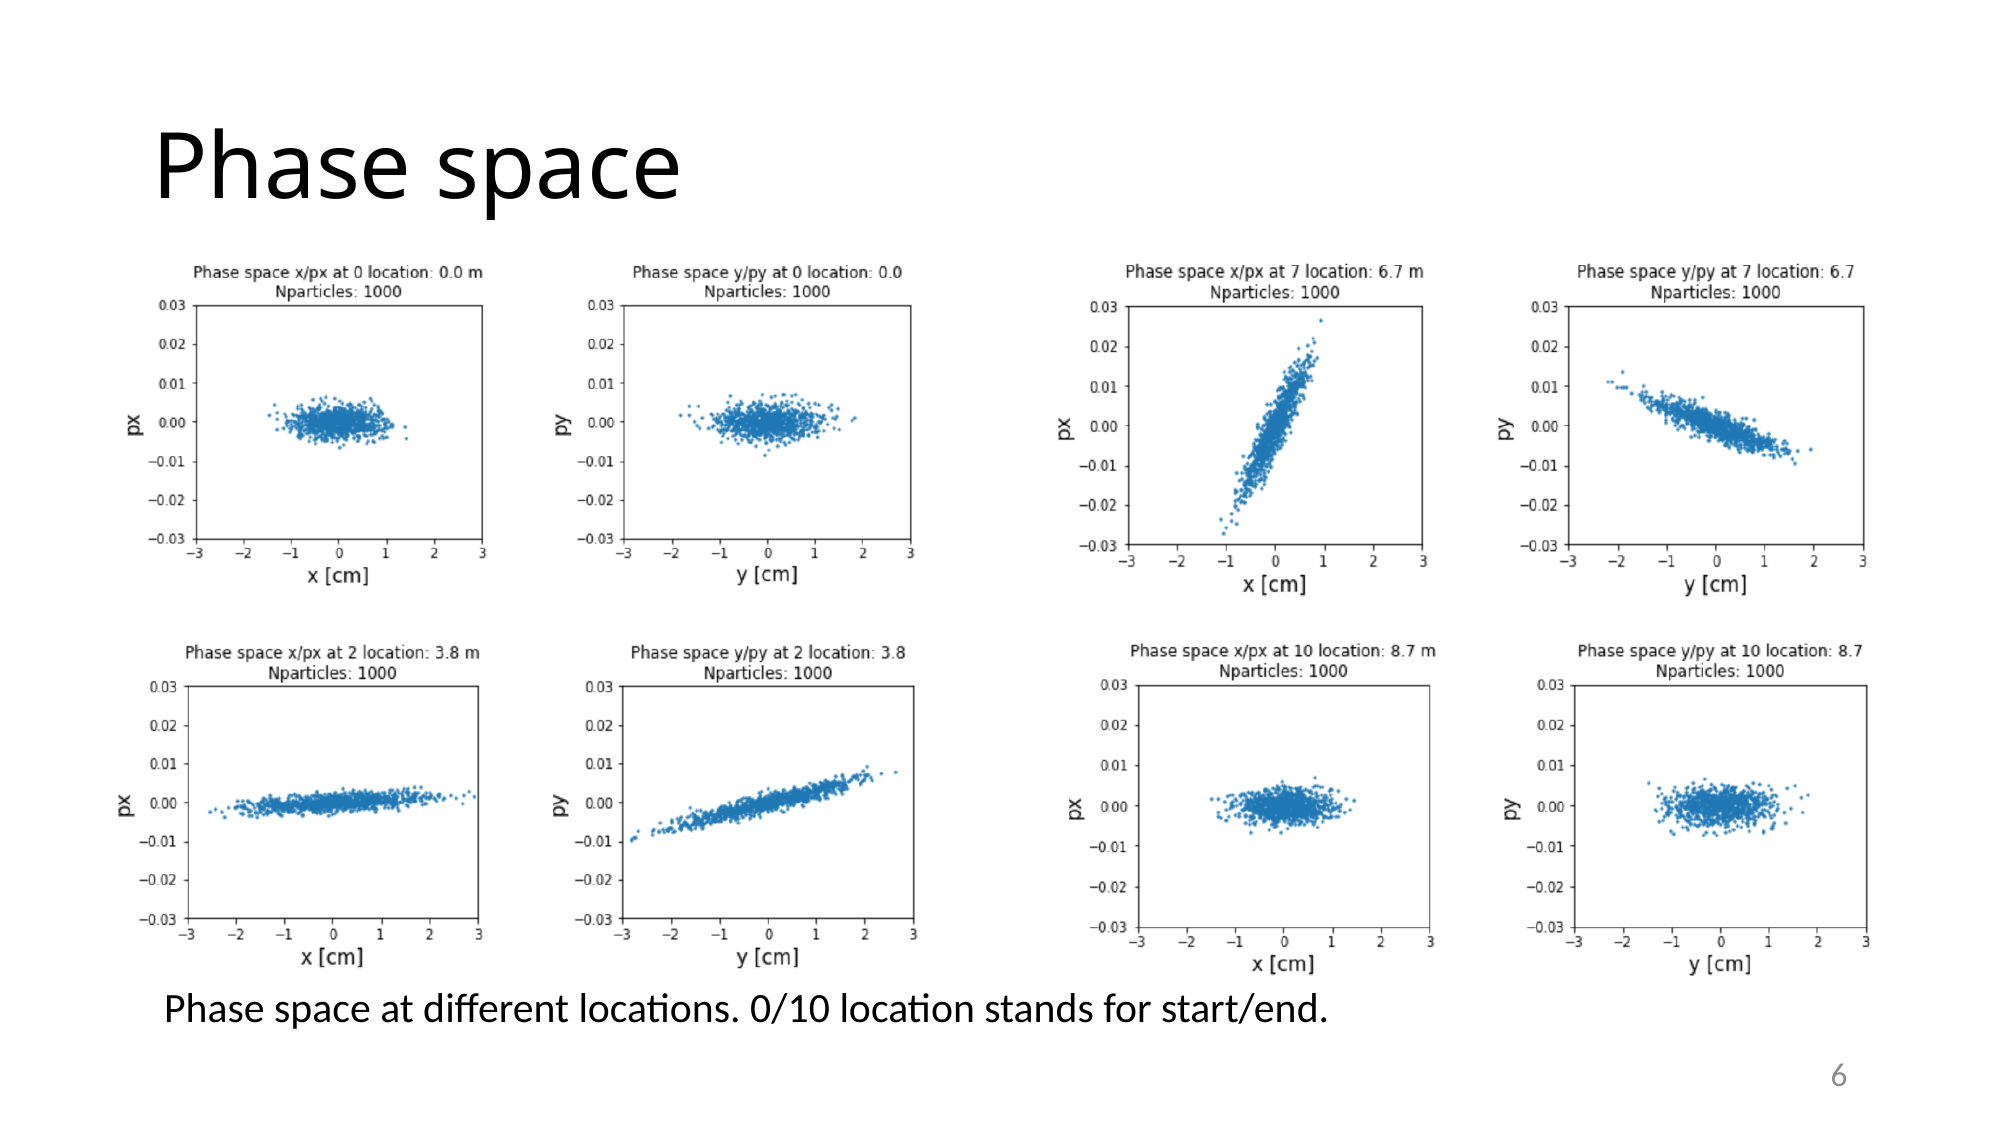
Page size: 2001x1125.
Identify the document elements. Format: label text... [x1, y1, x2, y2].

text_box Phase space at different locations. 0/10 location stands for start/end. [149, 987, 1413, 1039]
title Phase space [137, 59, 1863, 251]
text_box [97, 251, 1903, 987]
slide_number 6 [1412, 1042, 1863, 1103]
